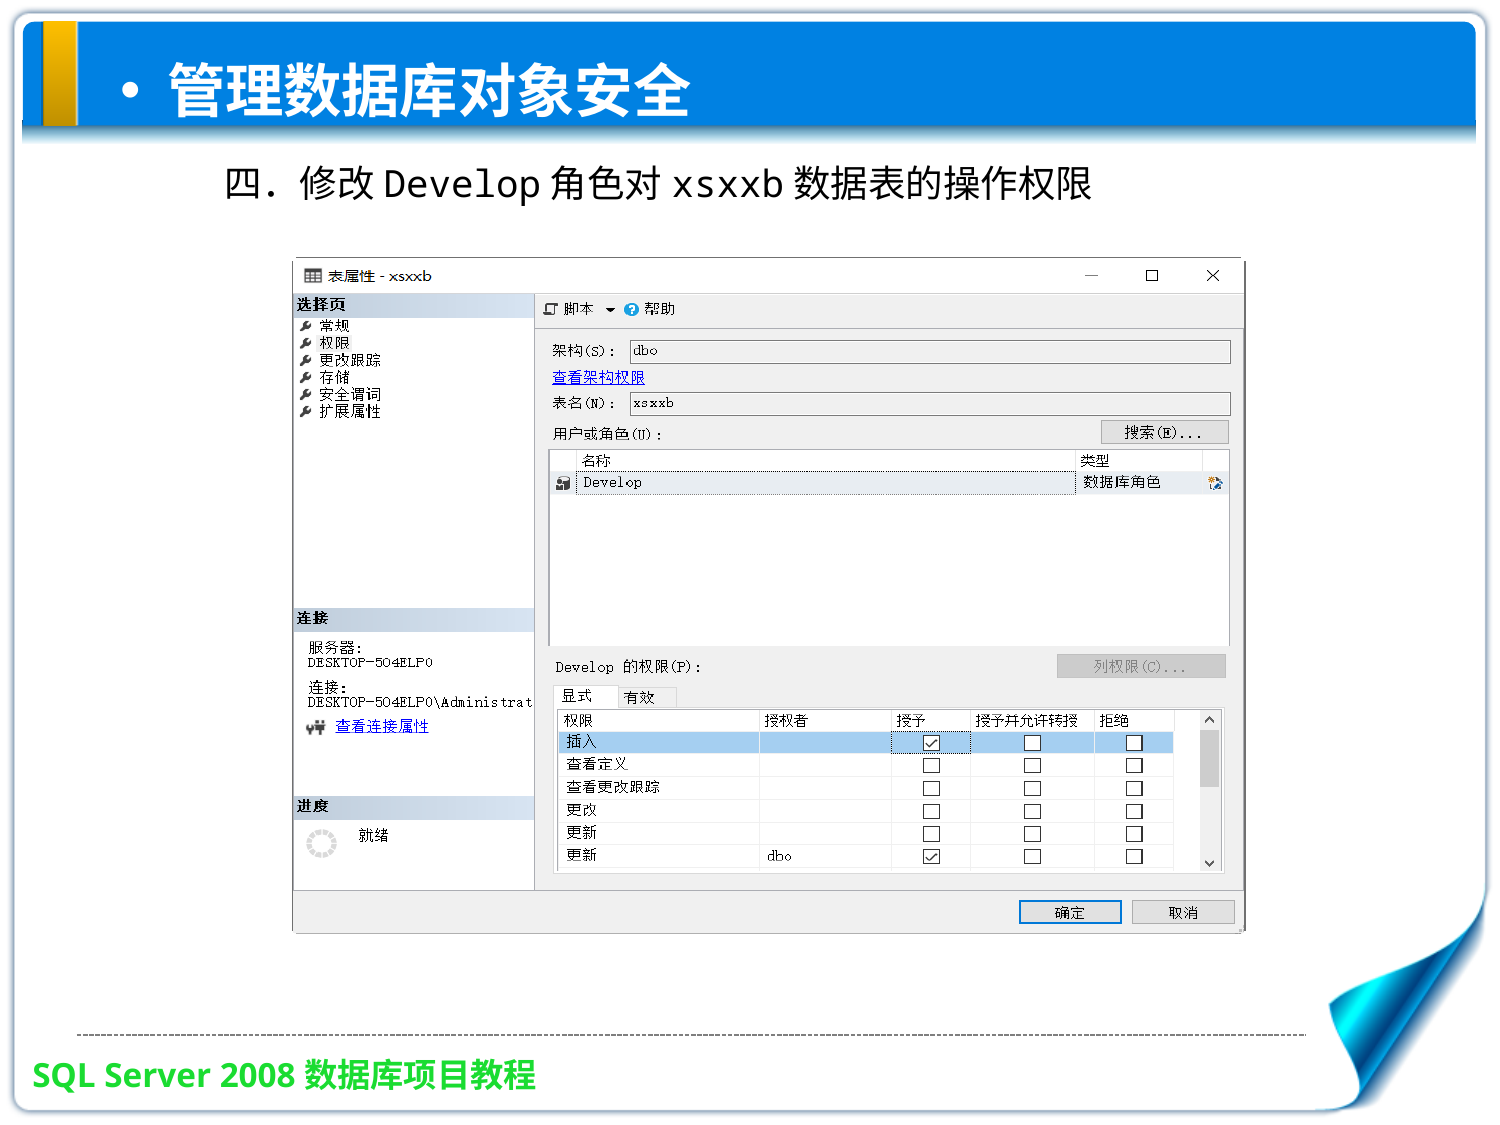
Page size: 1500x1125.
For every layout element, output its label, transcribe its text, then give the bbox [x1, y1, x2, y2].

picture [0, 0, 1500, 1125]
text_box 管理数据库对象安全 [105, 46, 821, 132]
text_box 四．修改Develop角色对xsxxb数据表的操作权限 [209, 152, 1108, 213]
